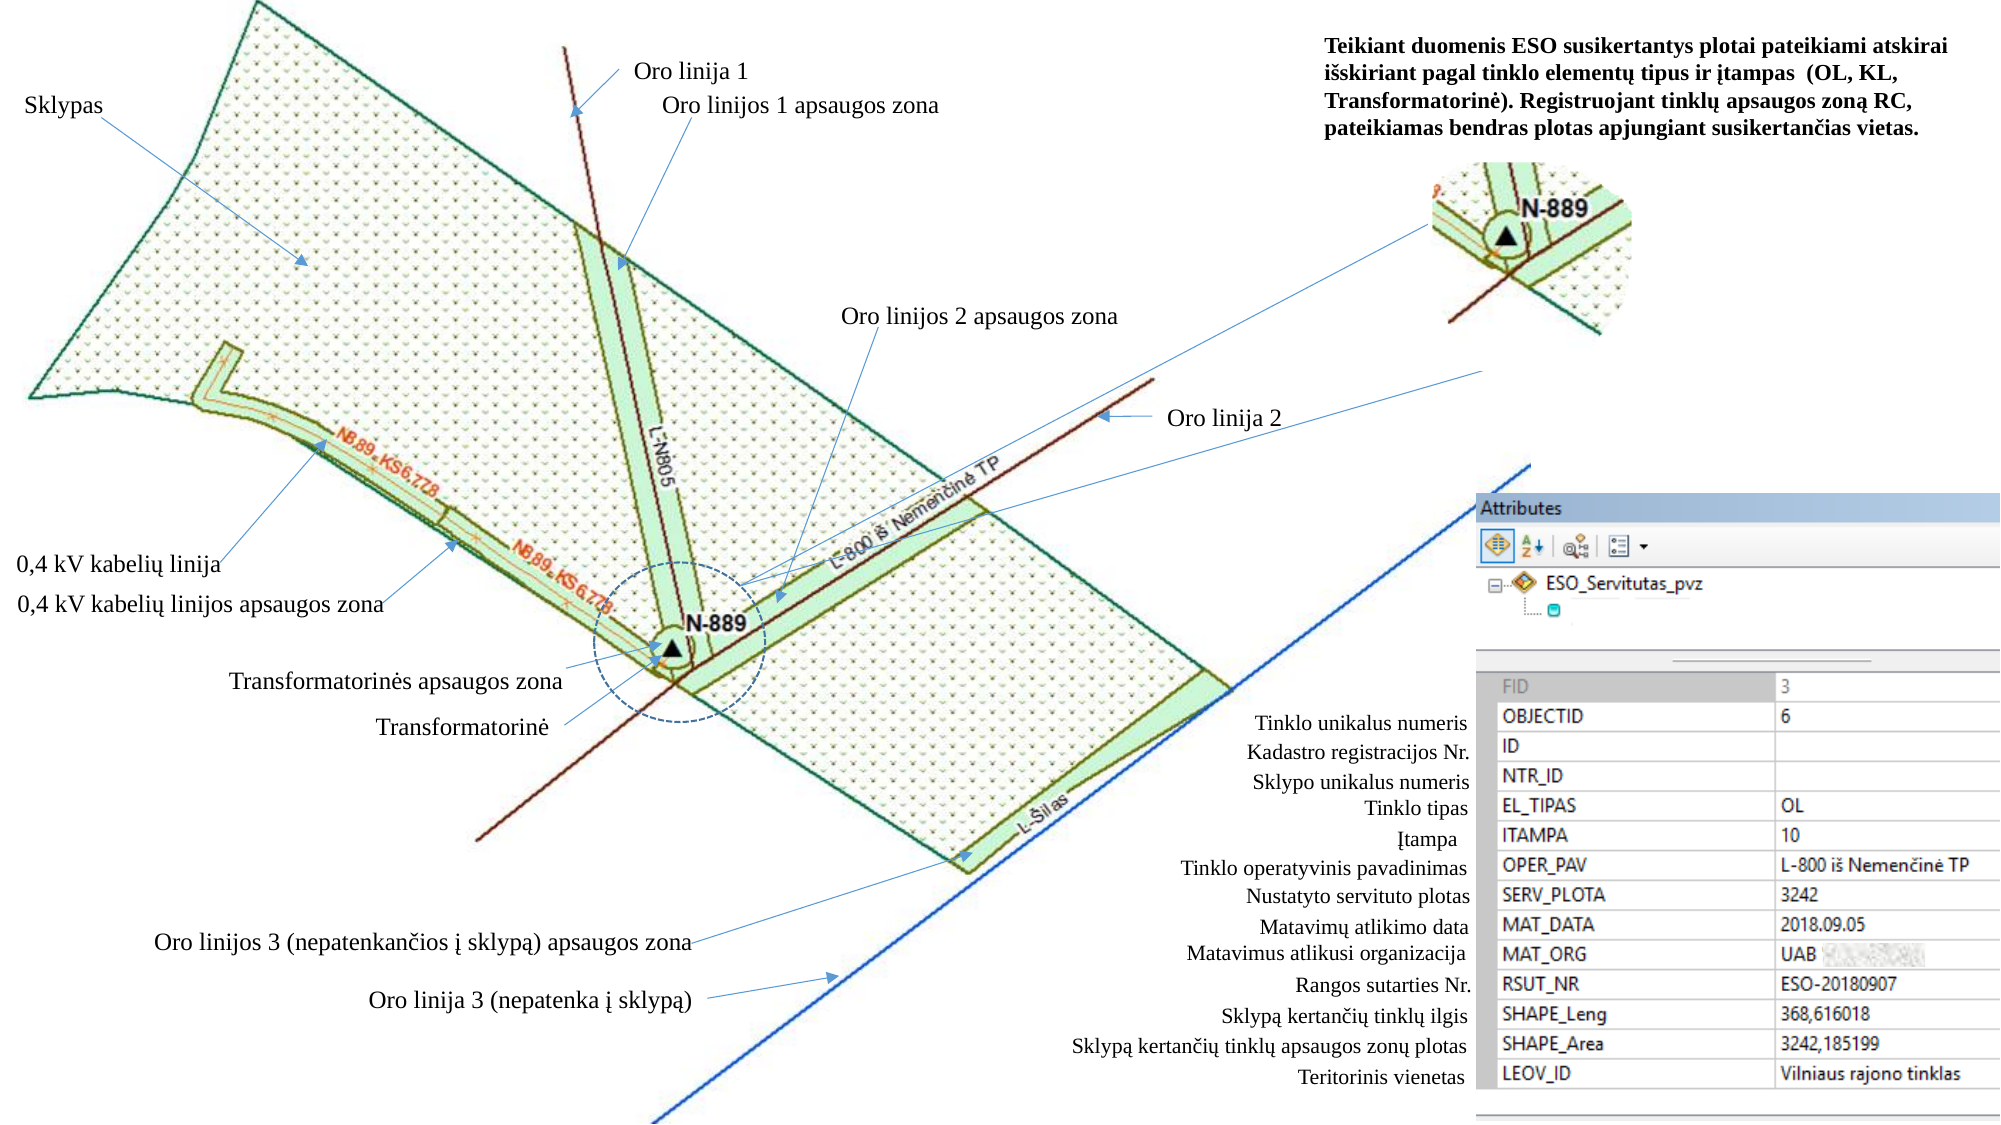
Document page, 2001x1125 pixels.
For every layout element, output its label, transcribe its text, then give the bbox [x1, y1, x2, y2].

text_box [566, 643, 663, 655]
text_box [220, 439, 327, 563]
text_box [740, 209, 1428, 356]
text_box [739, 356, 1534, 586]
text_box Teikiant duomenis ESO susikertantys plotai pateikiami atskirai išskiriant pagal tinklo elementų tipus ir įtampas (OL, KL, Transformatorinė). Registruojant tinklų apsaugos zoną RC, pateikiamas bendras plotas apjungiant susikertančias vietas. [1531, 22, 1969, 148]
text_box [382, 539, 459, 604]
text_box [570, 69, 619, 118]
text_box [101, 117, 309, 267]
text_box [776, 586, 879, 604]
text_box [566, 655, 663, 726]
picture [0, 0, 2000, 1124]
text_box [618, 117, 692, 271]
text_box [691, 852, 973, 944]
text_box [709, 975, 840, 999]
